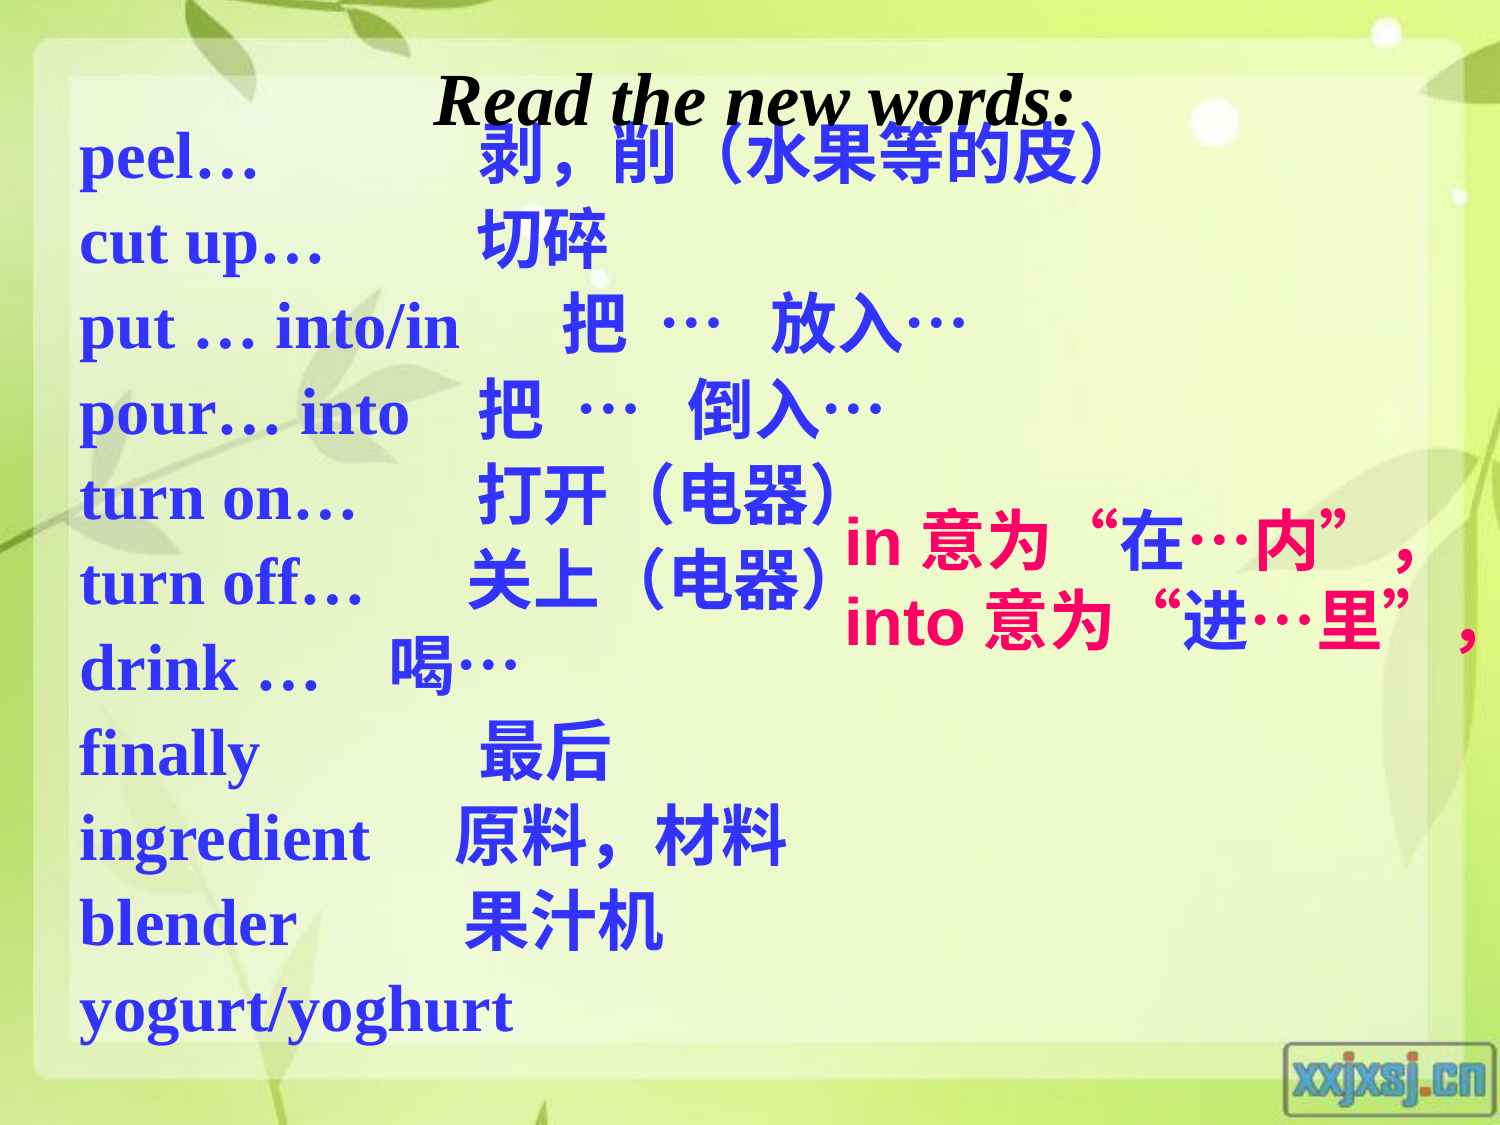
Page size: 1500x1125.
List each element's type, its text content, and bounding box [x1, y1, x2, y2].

picture [0, 0, 1500, 1125]
text_box peel… 剥，削（水果等的皮） cut up… 切碎 put … into/in 把 … 放入… pour… into 把 … 倒入… turn on… 打开（电器） turn off… 关上（电器） drink … 喝… finally 最后 ingredient 原料，材料 blender 果汁机 yogurt/yoghurt [64, 113, 1271, 1000]
text_box Read the new words: [419, 42, 1120, 148]
text_box in意为“在…内”， into意为“进…里”， [829, 491, 1500, 667]
